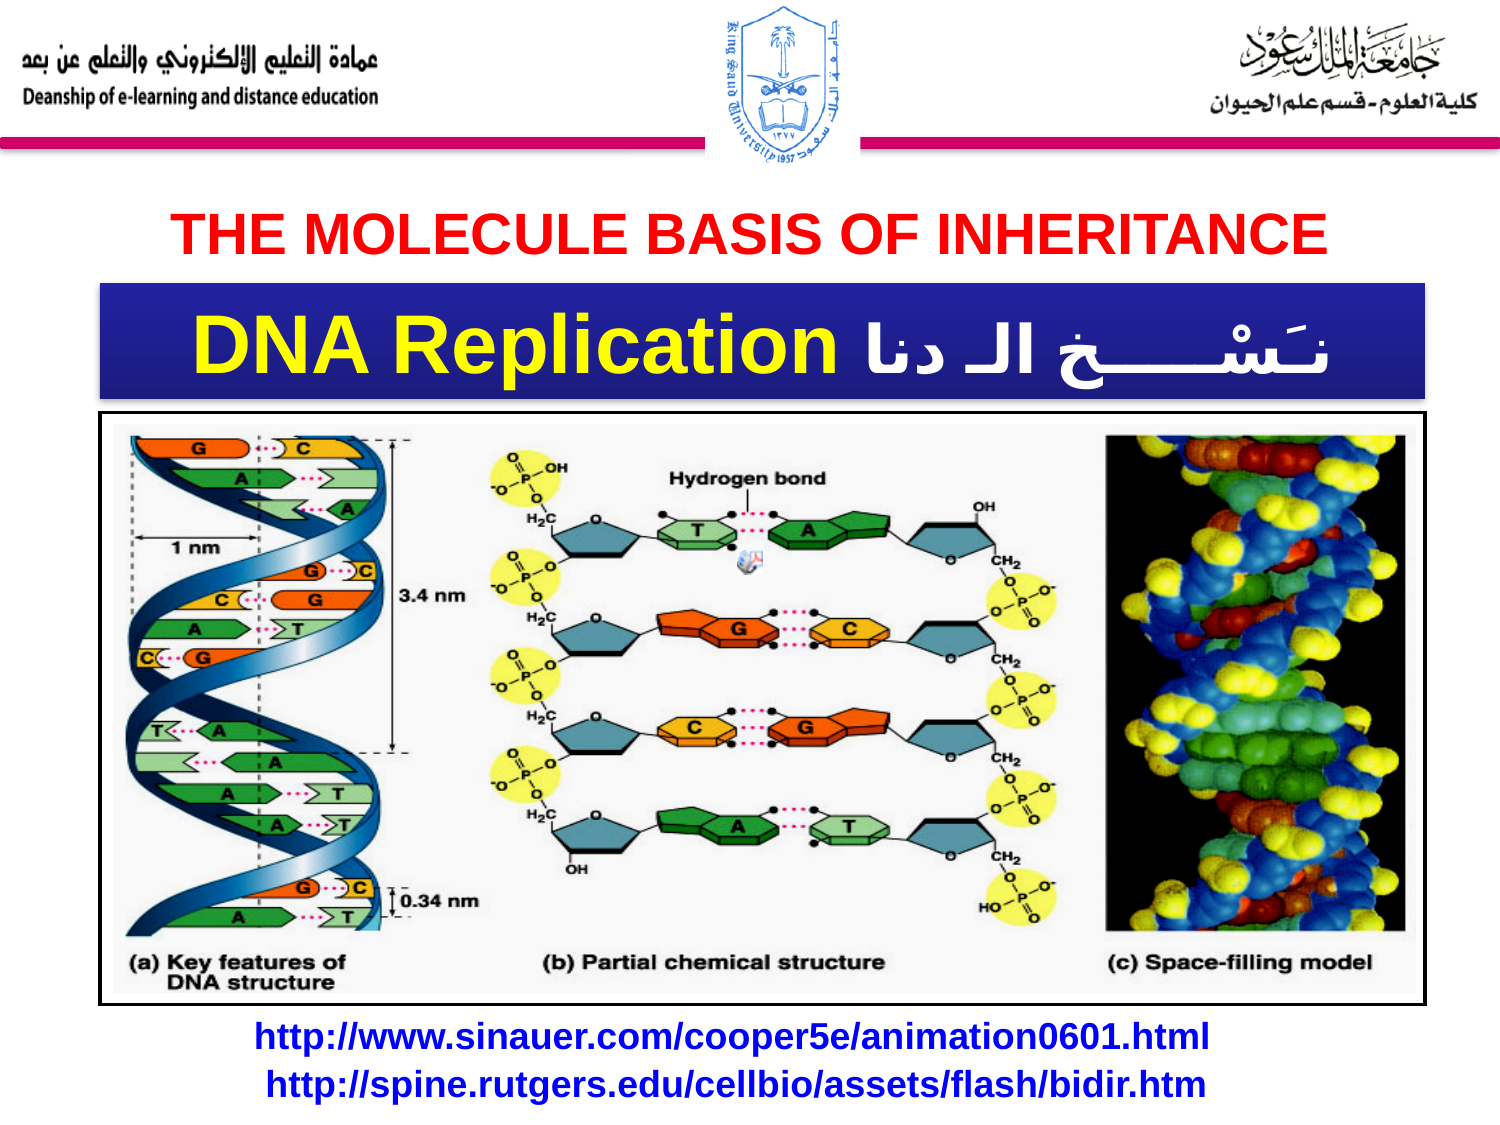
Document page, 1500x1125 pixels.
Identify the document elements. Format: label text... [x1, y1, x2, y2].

text_box http://spine.rutgers.edu/cellbio/assets/flash/bidir.htm [250, 1065, 1224, 1113]
text_box DNA Replication نـَسْـــــخ الـ دنا [99, 283, 1425, 399]
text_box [99, 412, 1426, 1005]
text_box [0, 0, 1500, 168]
text_box http://www.sinauer.com/cooper5e/animation0601.html [239, 1014, 1227, 1065]
picture [737, 550, 763, 575]
text_box THE MOLECULE BASIS OF INHERITANCE [144, 189, 1357, 274]
